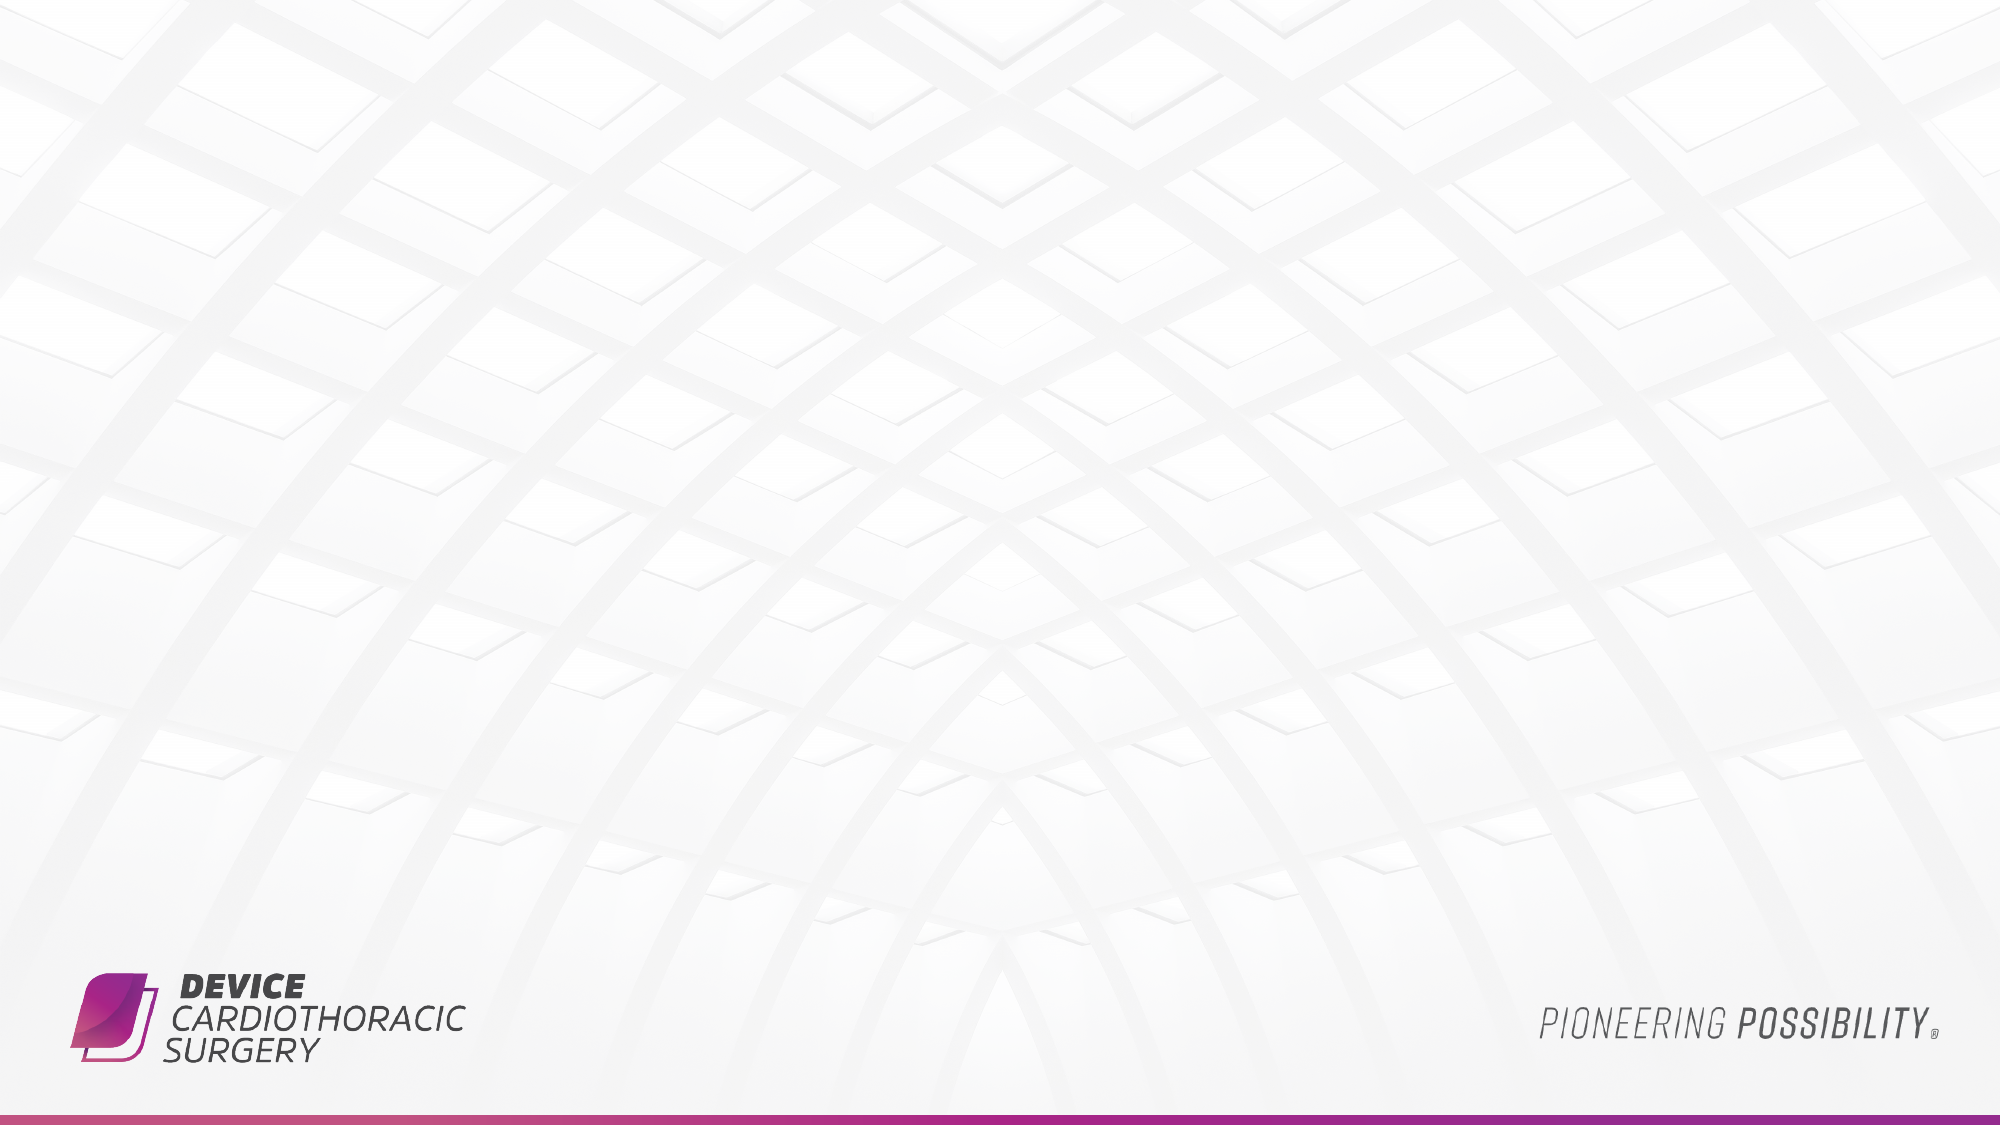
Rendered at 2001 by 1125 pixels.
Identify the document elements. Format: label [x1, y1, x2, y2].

picture [0, 973, 2000, 1125]
